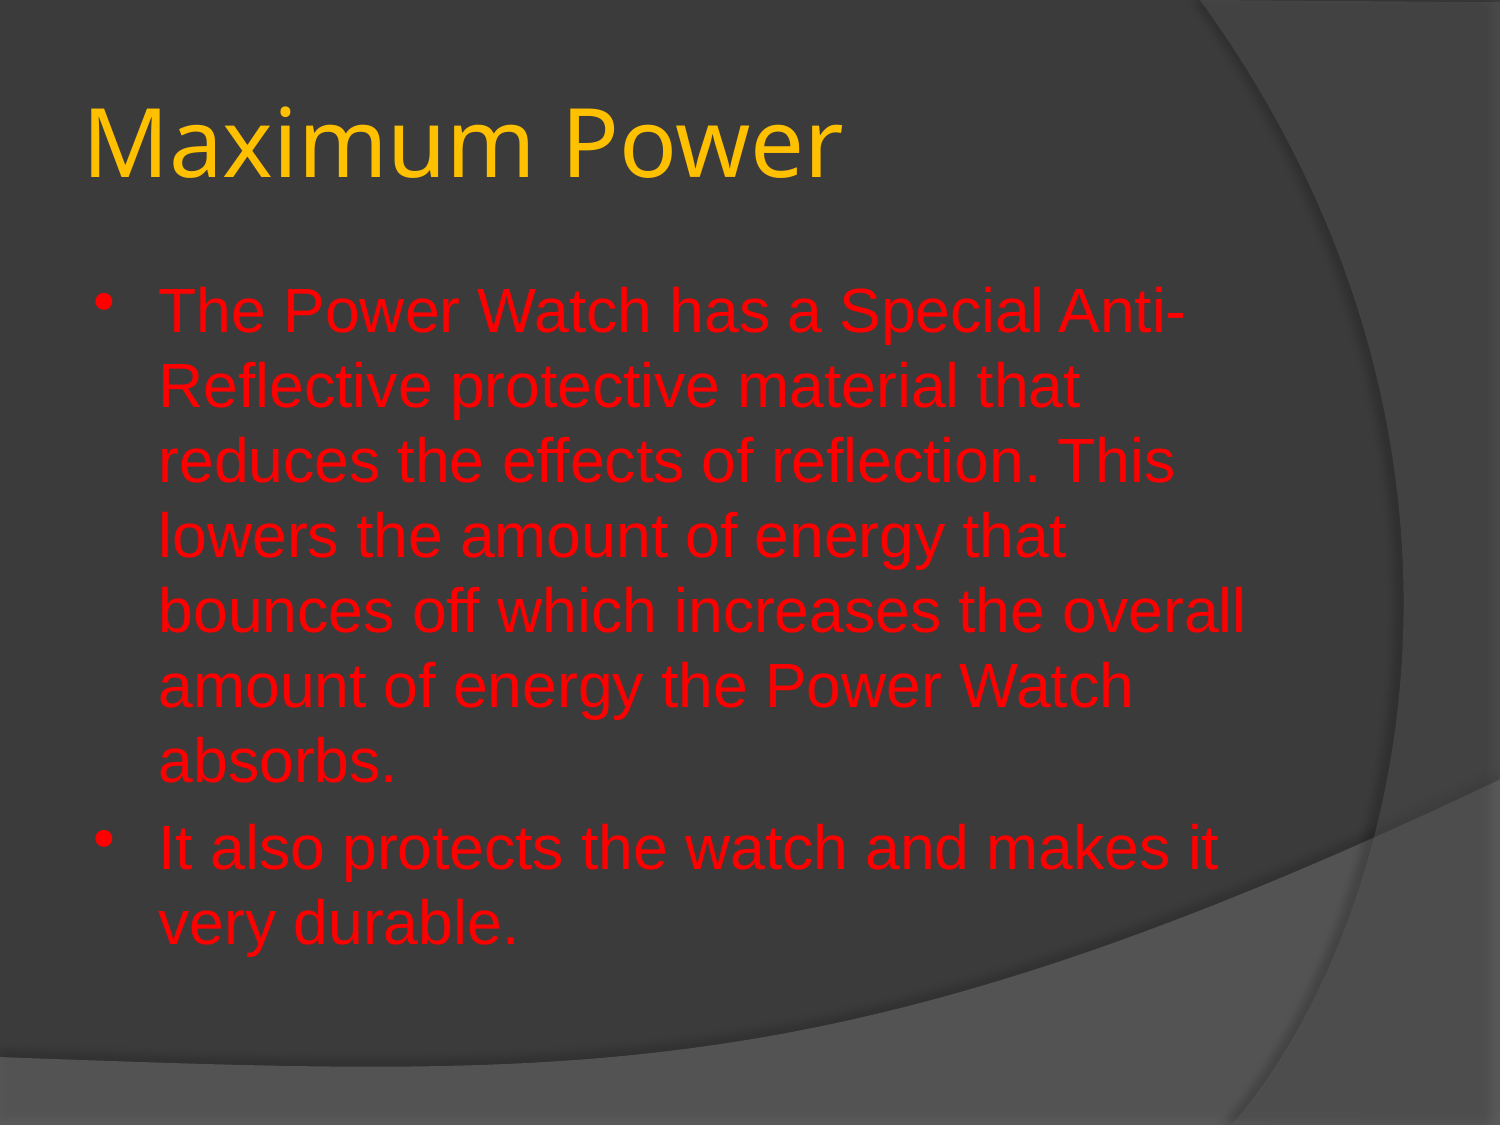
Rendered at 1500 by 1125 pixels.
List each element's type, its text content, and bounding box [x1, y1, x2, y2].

list The Power Watch has a Special Anti- Reflective protective material that reduces the effects of reflection. This lowers the amount of energy that bounces off which increases the overall amount of energy the Power Watch absorbs. It also protects the watch and makes it very durable. [75, 262, 1300, 1005]
title Maximum Power [75, 45, 1300, 233]
